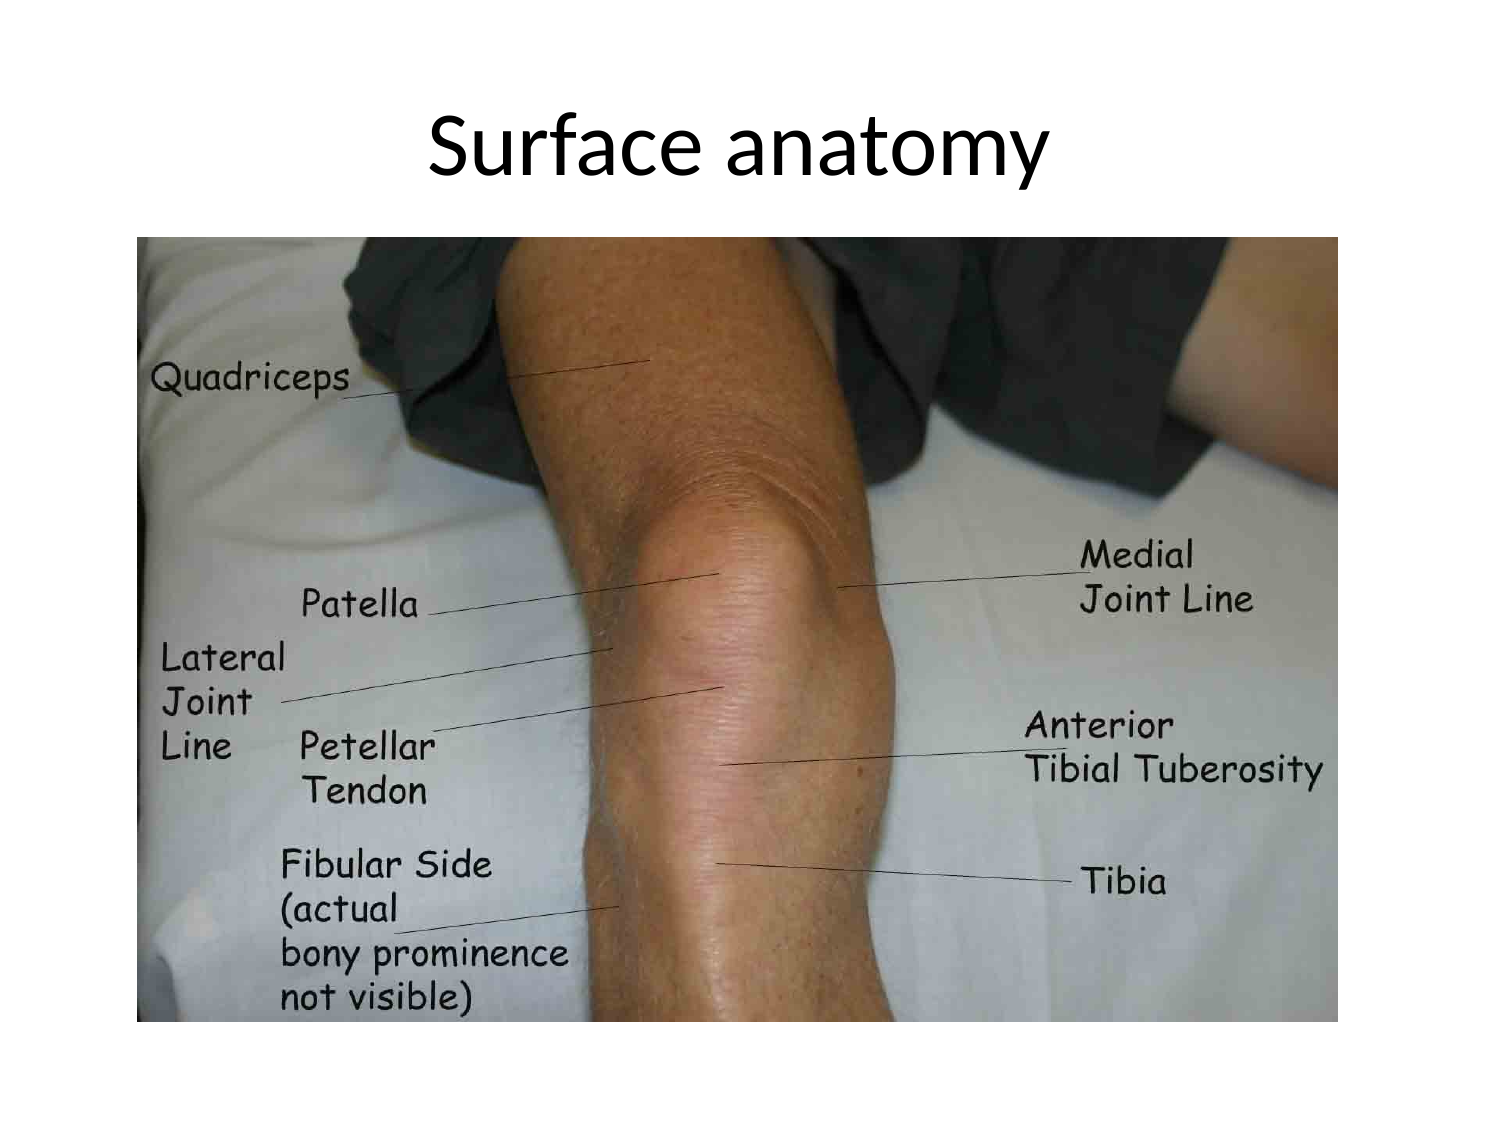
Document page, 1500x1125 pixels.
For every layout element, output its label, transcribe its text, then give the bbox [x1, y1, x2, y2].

picture [137, 237, 1338, 1023]
title Surface anatomy [75, 45, 1425, 233]
